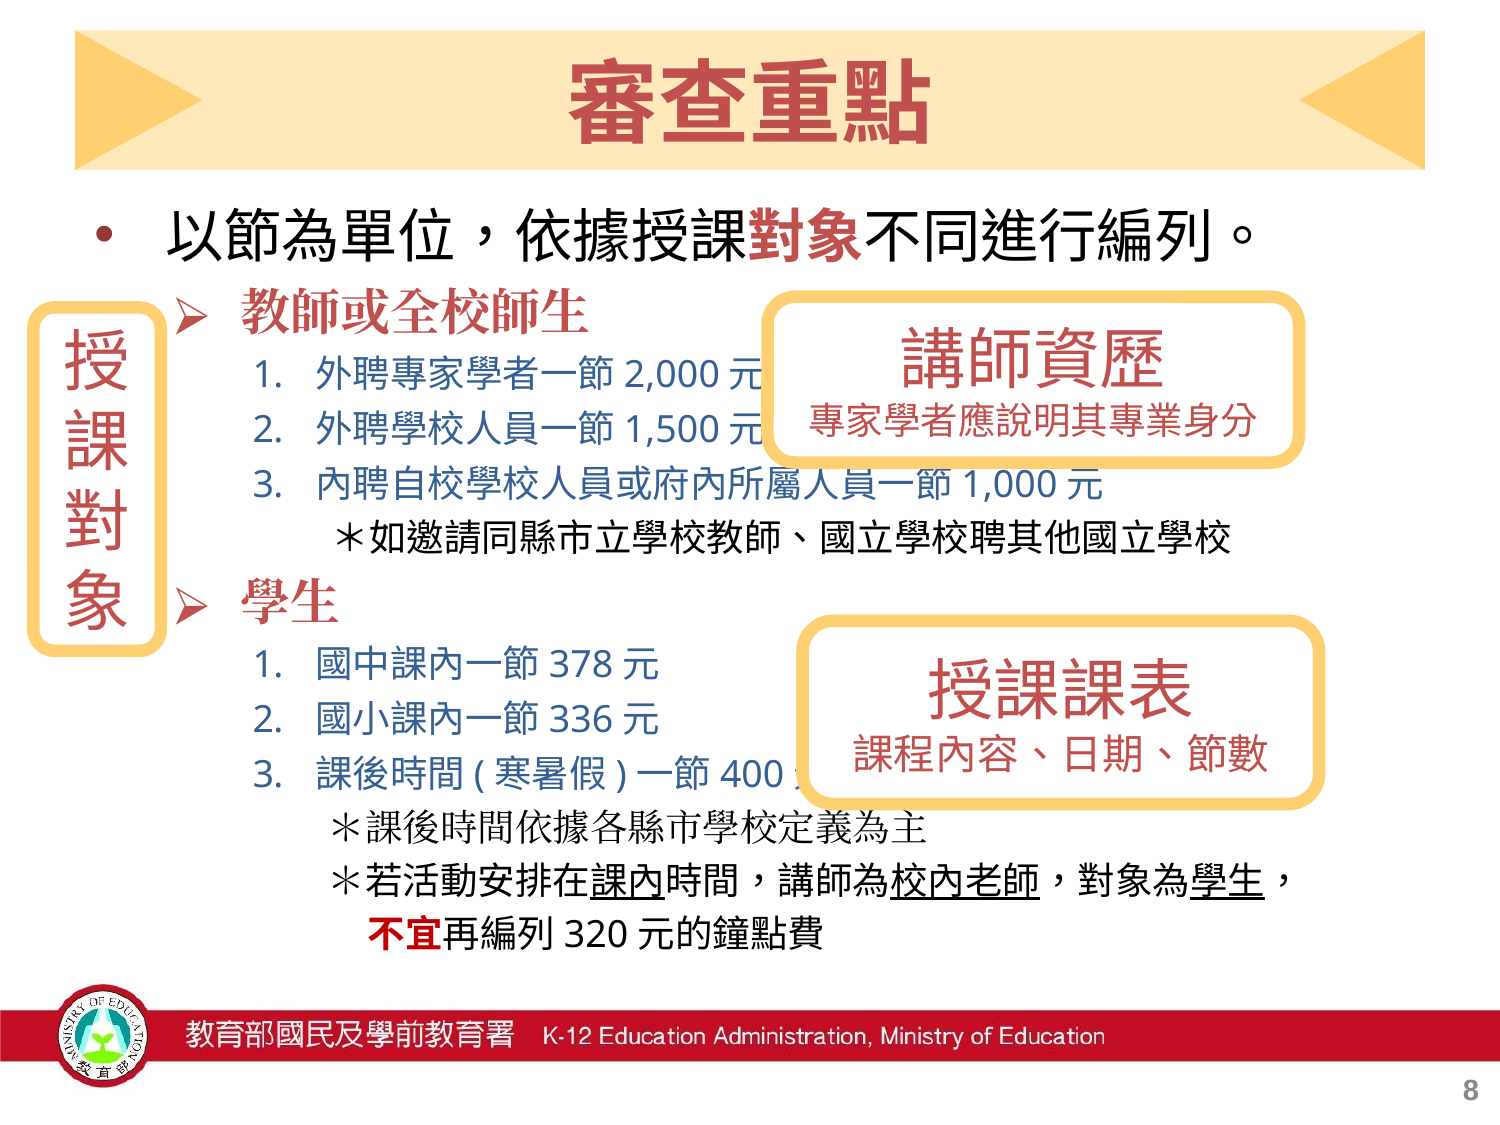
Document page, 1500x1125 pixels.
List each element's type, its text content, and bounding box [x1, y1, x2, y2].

text_box 講師資歷 專家學者應說明其專業身分 [767, 296, 1300, 463]
text_box [1299, 30, 1425, 170]
slide_number 7 [1144, 1058, 1495, 1119]
text_box 授課對象 [33, 307, 161, 651]
text_box [74, 30, 203, 170]
title 審查重點 [77, 30, 1423, 170]
text_box 授課課表 課程內容、日期、節數 [802, 620, 1320, 805]
list 以節為單位，依據授課對象不同進行編列。 教師或全校師生 外聘專家學者一節2,000元 外聘學校人員一節1,500元 內聘自校學校人員或府內所屬人員一節1,000元 ＊如邀請同縣市立學校教師、國立學校聘其他國立學校 學生 國中課內一節378元 國小課內一節336元 課後時間(寒暑假)一節400元 ＊課後時間依據各縣市學校定義為主 ＊若活動安排在課內時間，講師為校內老師，對象為學生， 不宜再編列320元的鐘點費 [75, 191, 1425, 1017]
picture [0, 0, 1500, 1125]
